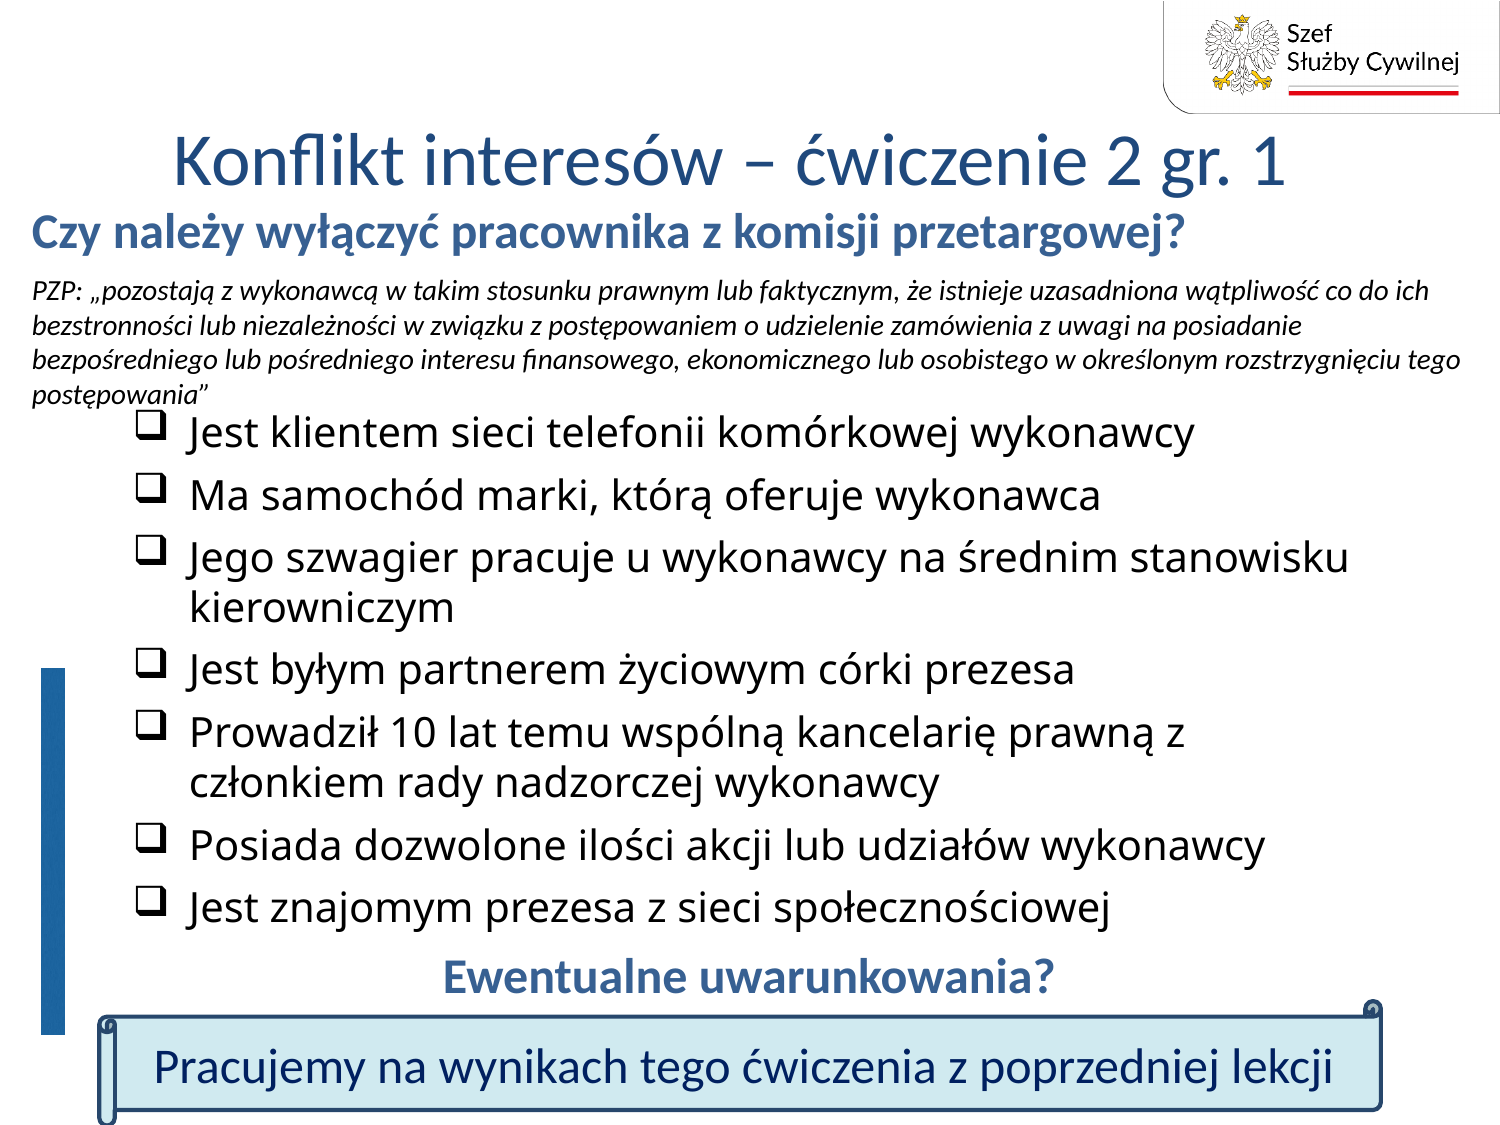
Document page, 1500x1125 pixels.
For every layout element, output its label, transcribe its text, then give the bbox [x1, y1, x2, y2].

text_box Jest klientem sieci telefonii komórkowej wykonawcy Ma samochód marki, którą oferuje wykonawca Jego szwagier pracuje u wykonawcy na średnim stanowisku kierowniczym Jest byłym partnerem życiowym córki prezesa Prowadził 10 lat temu wspólną kancelarię prawną z członkiem rady nadzorczej wykonawcy Posiada dozwolone ilości akcji lub udziałów wykonawcy Jest znajomym prezesa z sieci społecznościowej Ewentualne uwarunkowania? [117, 398, 1381, 1011]
text_box Pracujemy na wynikach tego ćwiczenia z poprzedniej lekcji [97, 999, 1383, 1125]
picture [41, 668, 65, 1035]
text_box Czy należy wyłączyć pracownika z komisji przetargowej? PZP: „pozostają z wykonawcą w takim stosunku prawnym lub faktycznym, że istnieje uzasadniona wątpliwość co do ich bezstronności lub niezależności w związku z postępowaniem o udzielenie zamówienia z uwagi na posiadanie bezpośredniego lub pośredniego interesu finansowego, ekonomicznego lub osobistego w określonym rozstrzygnięciu tego postępowania” [17, 191, 1500, 419]
picture [1163, 0, 1500, 114]
title Konflikt interesów – ćwiczenie 2 gr. 1 [81, 102, 1381, 191]
